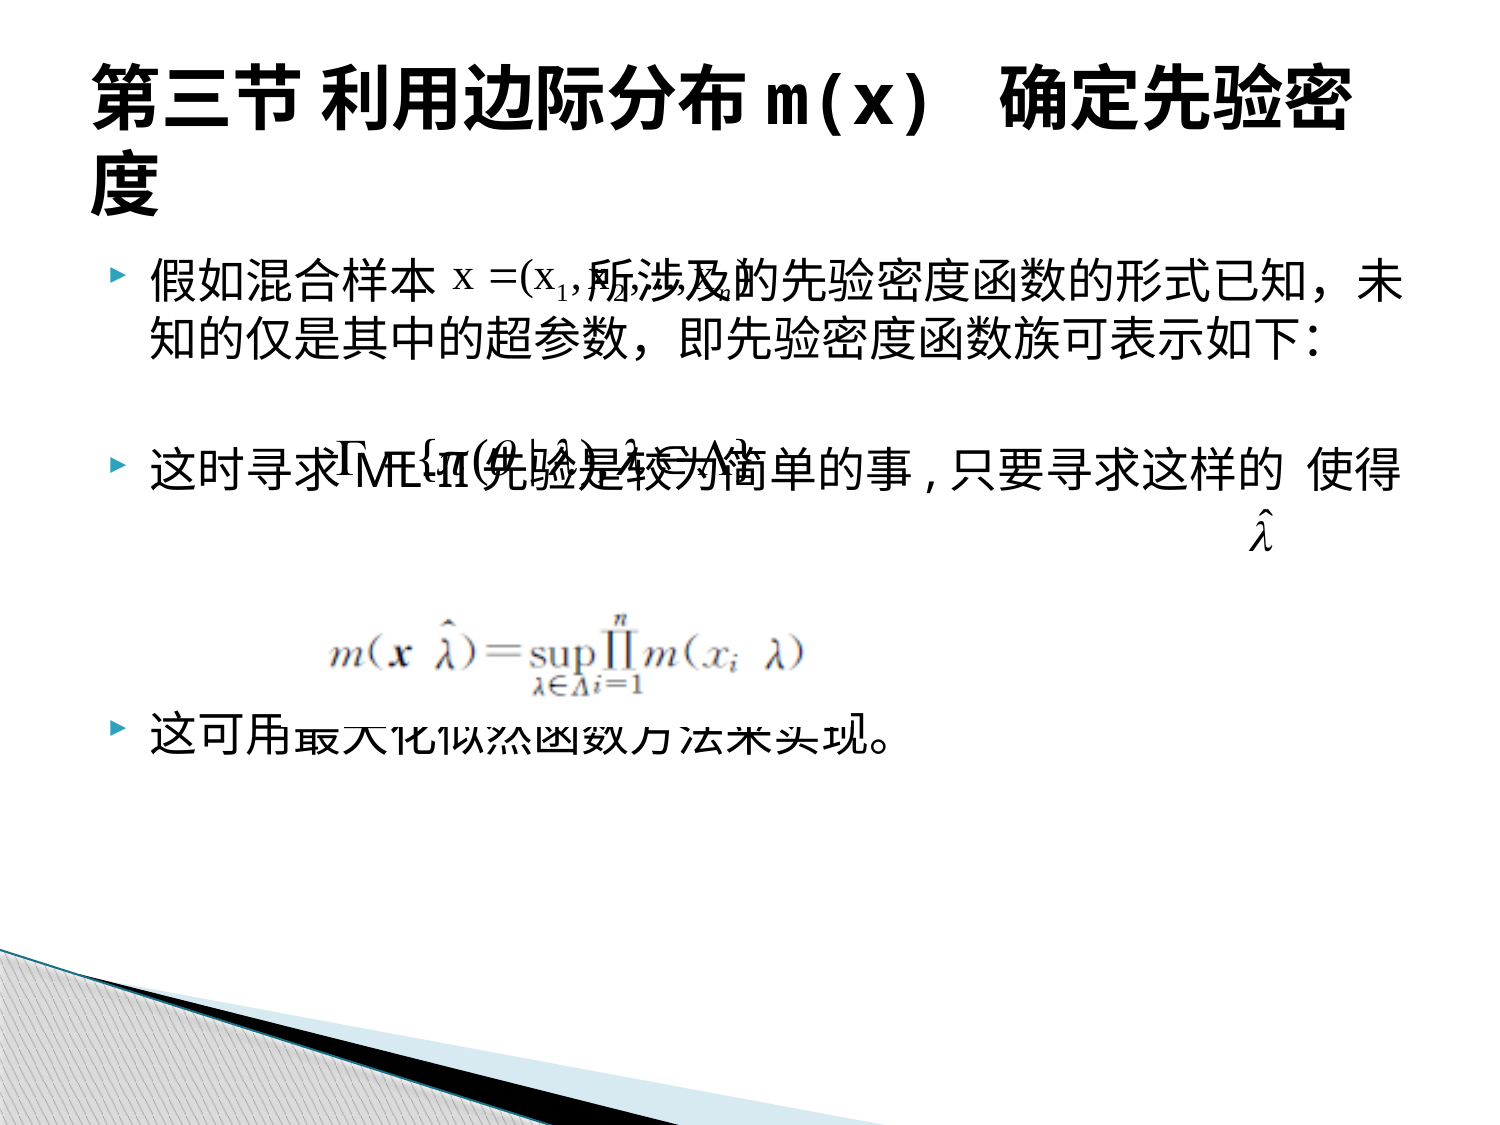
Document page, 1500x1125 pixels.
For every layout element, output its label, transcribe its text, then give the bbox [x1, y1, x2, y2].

list 假如混合样本 所涉及的先验密度函数的形式已知，未知的仅是其中的超参数，即先验密度函数族可表示如下： 这时寻求ML-II先验是较为简单的事,只要寻求这样的 使得 这可用最大化似然函数方法来实现。 [75, 243, 1425, 986]
title 第三节 利用边际分布m(x) 确定先验密度 [75, 45, 1425, 233]
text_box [1241, 501, 1282, 563]
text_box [445, 245, 760, 312]
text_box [327, 427, 762, 498]
picture [280, 585, 851, 727]
